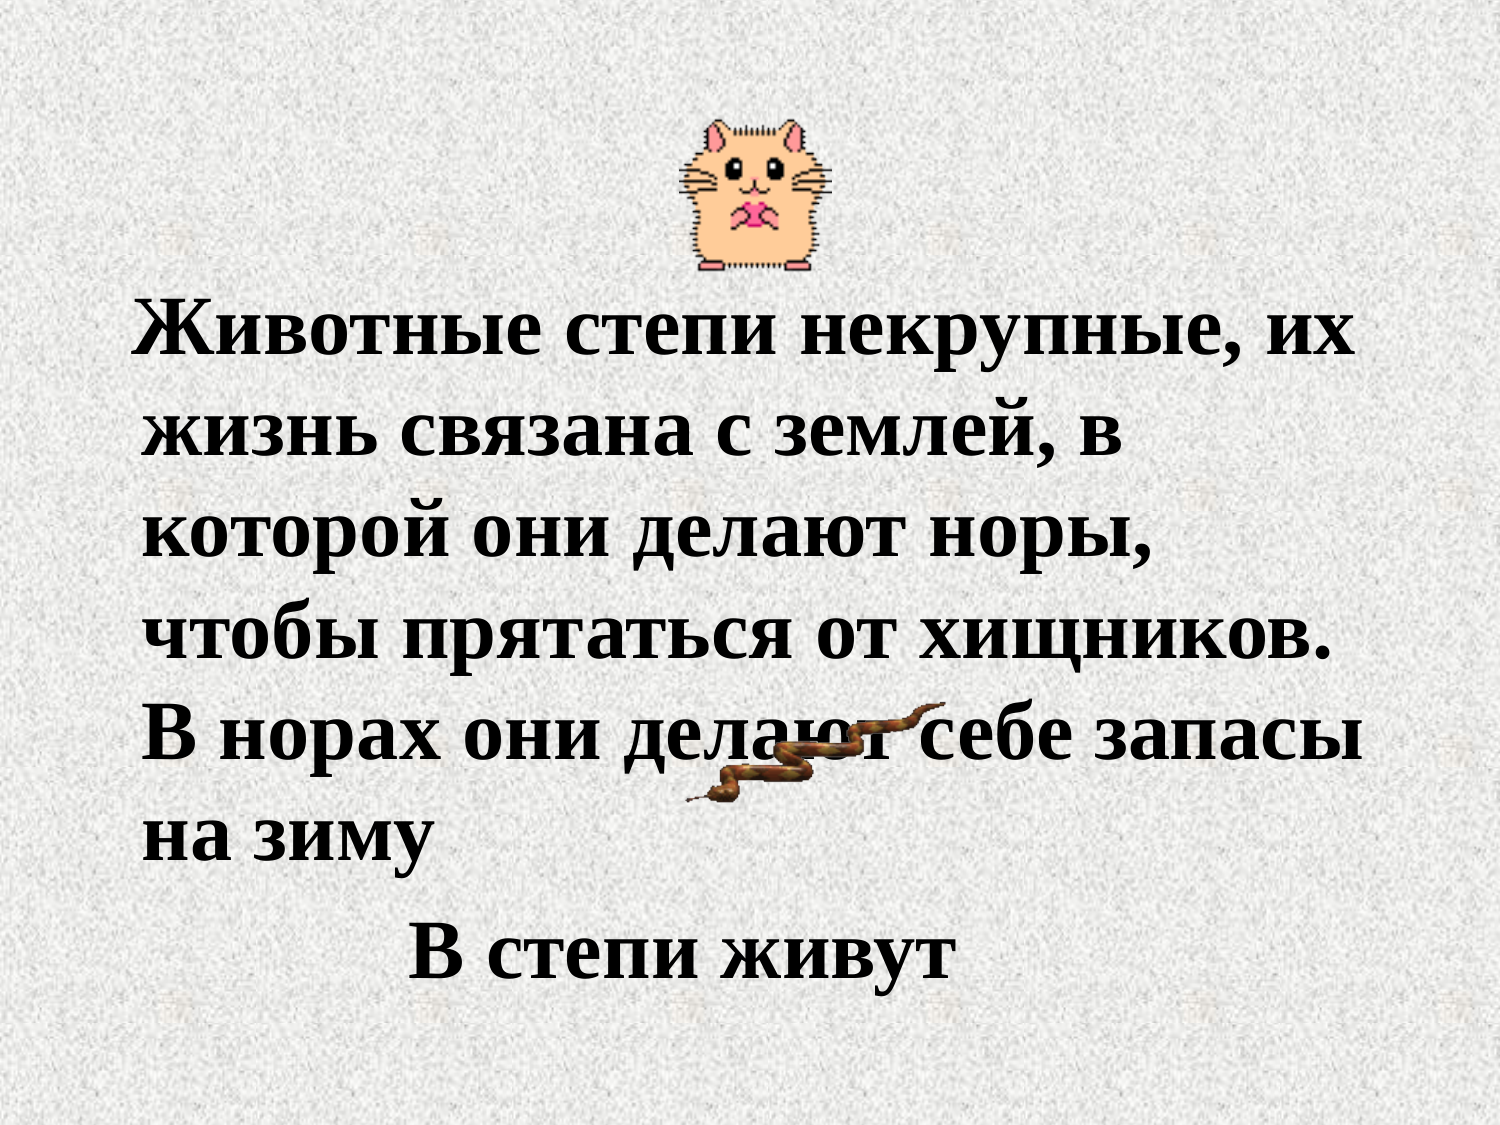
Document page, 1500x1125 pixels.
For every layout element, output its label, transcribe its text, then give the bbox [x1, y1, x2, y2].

list Животные степи некрупные, их жизнь связана с землей, в которой они делают норы, чтобы прятаться от хищников. В норах они делают себе запасы на зиму В степи живут [74, 262, 1426, 1006]
picture [0, 0, 1500, 1125]
